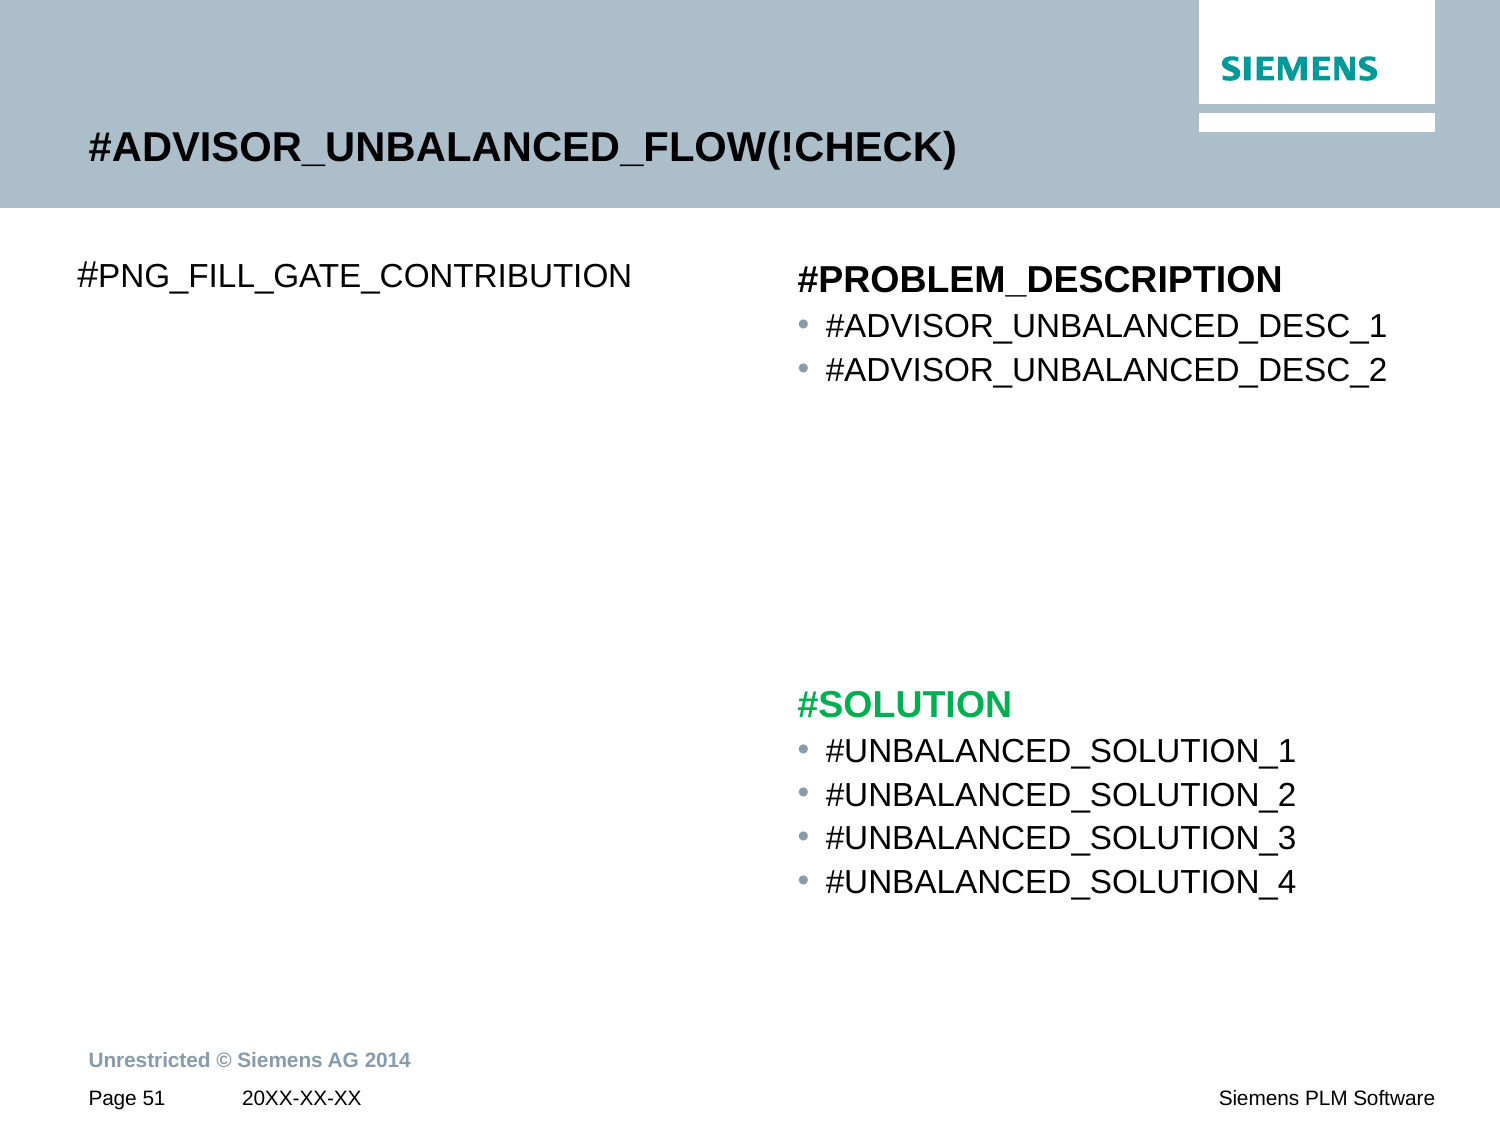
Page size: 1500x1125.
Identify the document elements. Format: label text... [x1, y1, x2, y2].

text_box #PROBLEM_DESCRIPTION #ADVISOR_UNBALANCED_DESC_1 #ADVISOR_UNBALANCED_DESC_2 [782, 243, 1424, 434]
text_box #PNG_FILL_GATE_CONTRIBUTION [35, 226, 721, 758]
title #ADVISOR_UNBALANCED_FLOW(!CHECK) [0, 0, 1500, 209]
text_box #SOLUTION #UNBALANCED_SOLUTION_1 #UNBALANCED_SOLUTION_2 #UNBALANCED_SOLUTION_3 #UNBALANCED_SOLUTION_4 [782, 667, 1424, 947]
